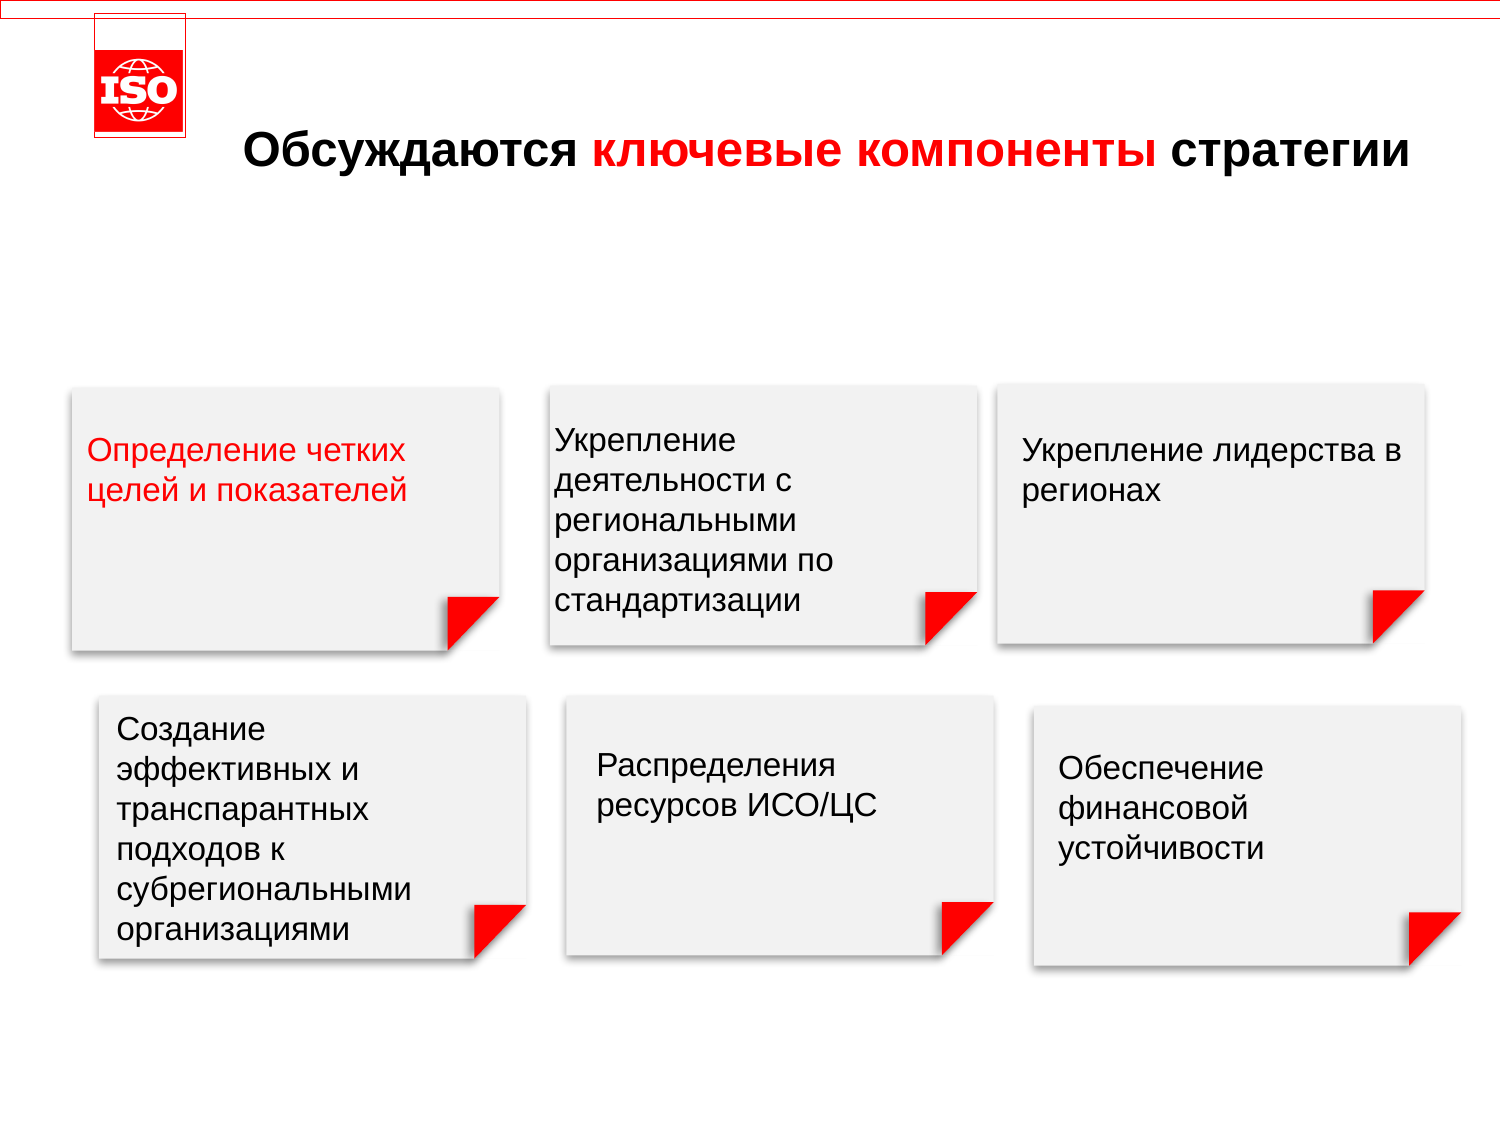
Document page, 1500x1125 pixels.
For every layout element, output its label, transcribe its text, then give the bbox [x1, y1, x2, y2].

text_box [549, 385, 978, 646]
title Обсуждаются ключевые компоненты стратегии [227, 92, 1500, 254]
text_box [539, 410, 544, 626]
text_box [997, 383, 1425, 644]
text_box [566, 695, 994, 956]
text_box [98, 695, 527, 959]
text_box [1033, 705, 1462, 966]
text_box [71, 387, 500, 651]
